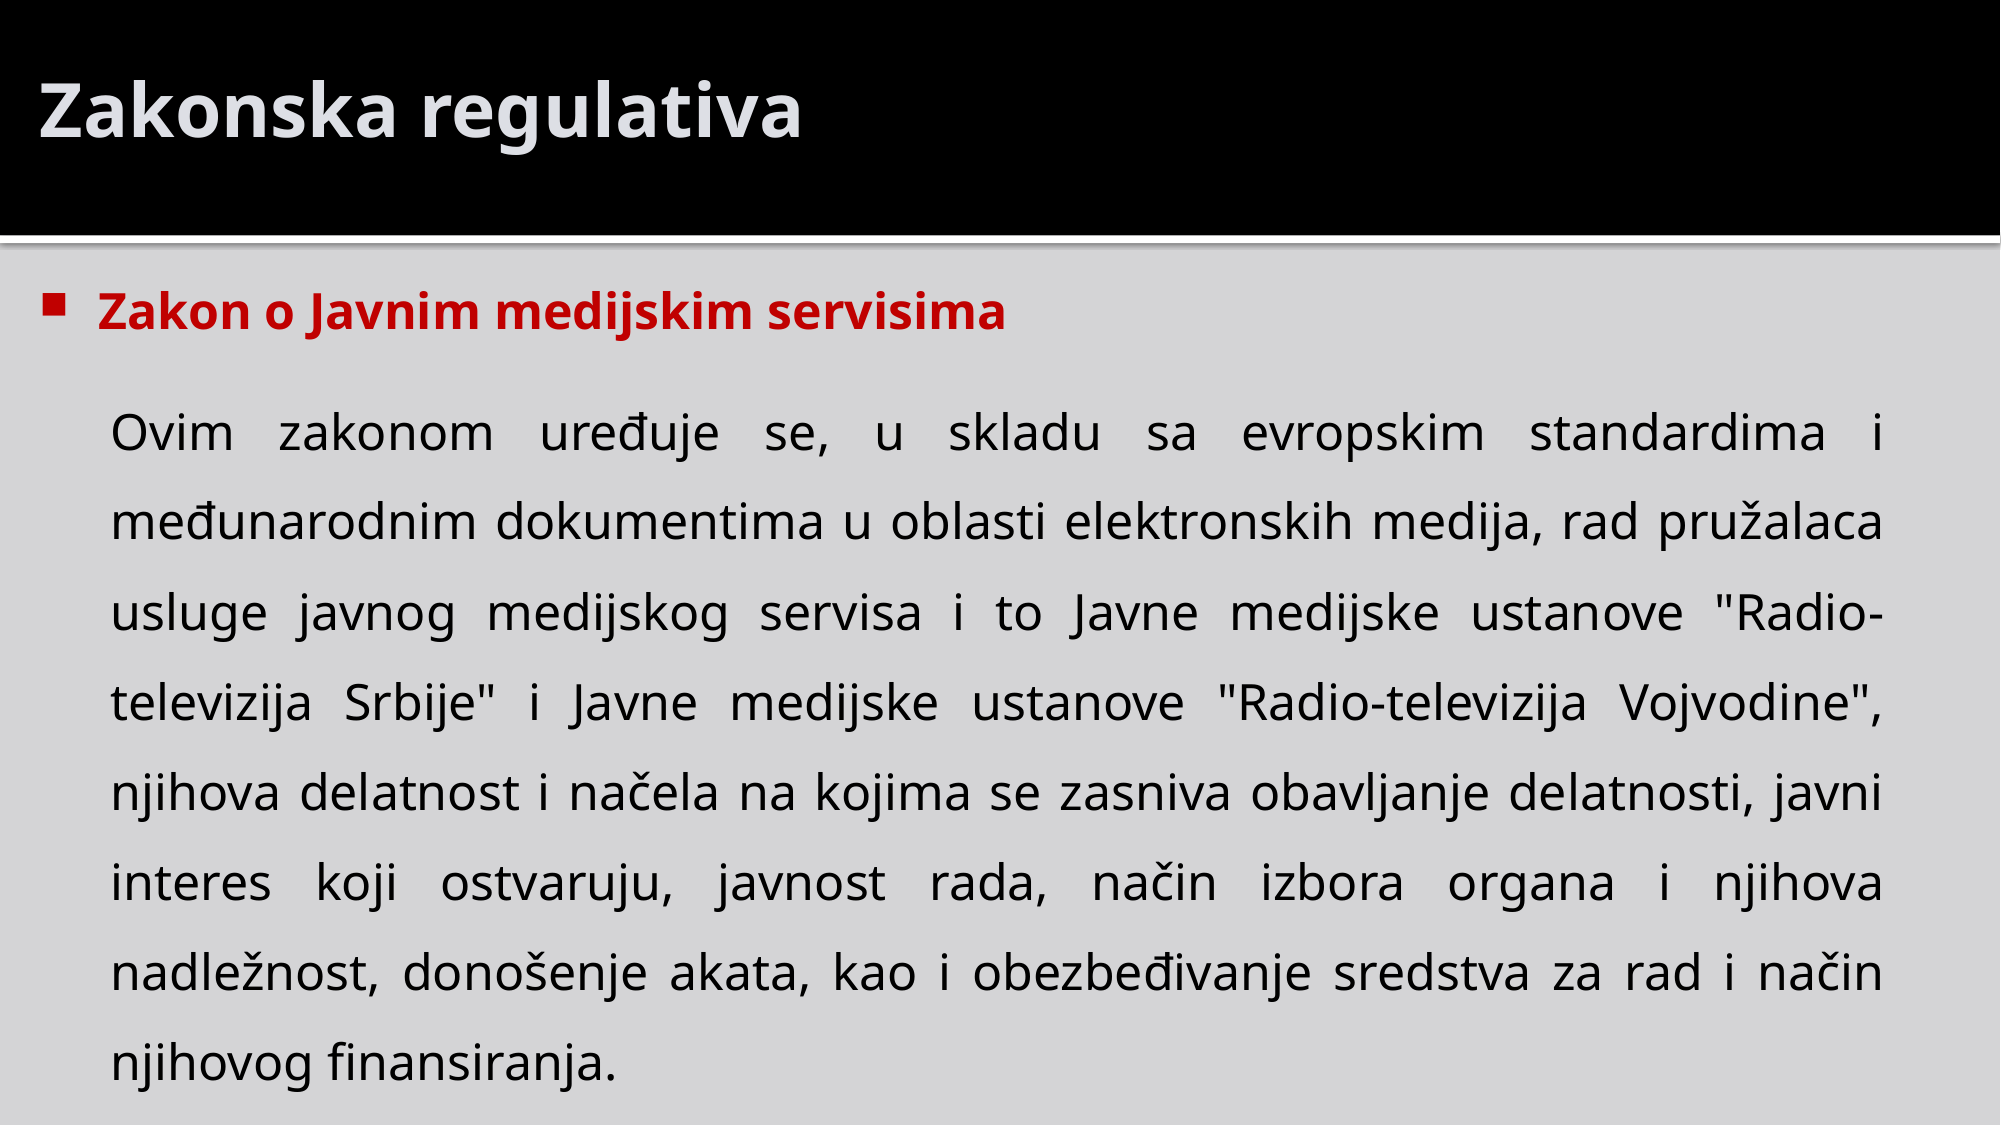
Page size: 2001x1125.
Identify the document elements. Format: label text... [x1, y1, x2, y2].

list Zakon o Javnim medijskim servisima Ovim zakonom uređuje se, u skladu sa evropskim standardima i međunarodnim dokumentima u oblasti elektronskih medija, rad pružalaca usluge javnog medijskog servisa i to Javne medijske ustanove "Radio-televizija Srbije" i Javne medijske ustanove "Radio-televizija Vojvodine", njihova delatnost i načela na kojima se zasniva obavljanje delatnosti, javni interes koji ostvaruju, javnost rada, način izbora organa i njihova nadležnost, donošenje akata, kao i obezbeđivanje sredstva za rad i način njihovog finansiranja. [0, 237, 1900, 1125]
text_box Zakonska regulativa [24, 62, 1663, 200]
